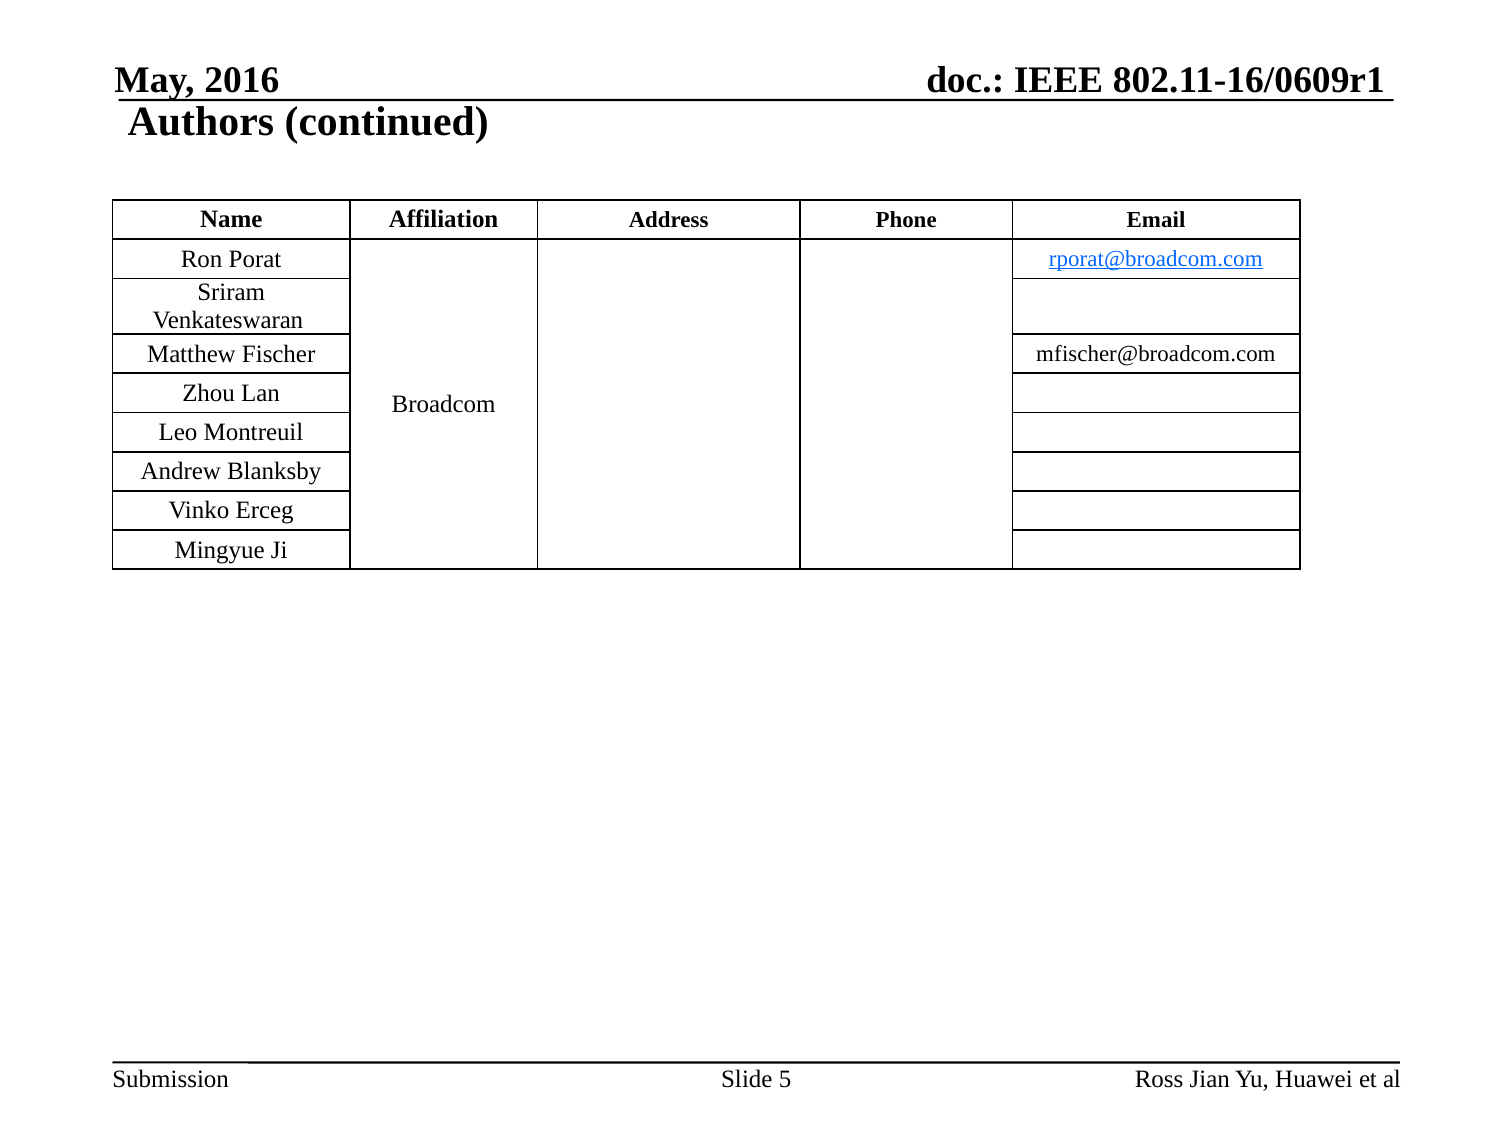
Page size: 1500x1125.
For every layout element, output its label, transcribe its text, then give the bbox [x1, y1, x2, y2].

table_cell [1013, 413, 1299, 451]
table_cell [801, 240, 1012, 568]
title Authors (continued) [112, 99, 1388, 138]
table_cell Sriram Venkateswaran [113, 279, 349, 333]
table_header Phone [801, 201, 1012, 238]
table_cell [538, 240, 799, 568]
table_cell Mingyue Ji [113, 531, 349, 568]
table_cell mfischer@broadcom.com [1013, 335, 1299, 372]
table_header Affiliation [351, 201, 537, 238]
table_cell [1013, 492, 1299, 529]
table_cell Vinko Erceg [113, 492, 349, 529]
table_cell Matthew Fischer [113, 335, 349, 372]
table_header Name [113, 201, 349, 238]
table_header Address [538, 201, 799, 238]
table_cell [1013, 531, 1299, 568]
table_cell [1013, 453, 1299, 490]
slide_number Slide 5 [712, 1061, 800, 1093]
table_header Email [1013, 201, 1299, 238]
table_cell [1013, 374, 1299, 412]
table_cell [1013, 279, 1299, 333]
table_cell Zhou Lan [113, 374, 349, 412]
table_cell Broadcom [351, 240, 537, 568]
table_cell Andrew Blanksby [113, 453, 349, 490]
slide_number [114, 54, 281, 99]
table_cell Ron Porat [113, 240, 349, 278]
table_cell Leo Montreuil [113, 413, 349, 451]
table_cell rporat@broadcom.com [1013, 240, 1299, 278]
footer Ross Jian Yu, Huawei et al [1131, 1061, 1402, 1093]
